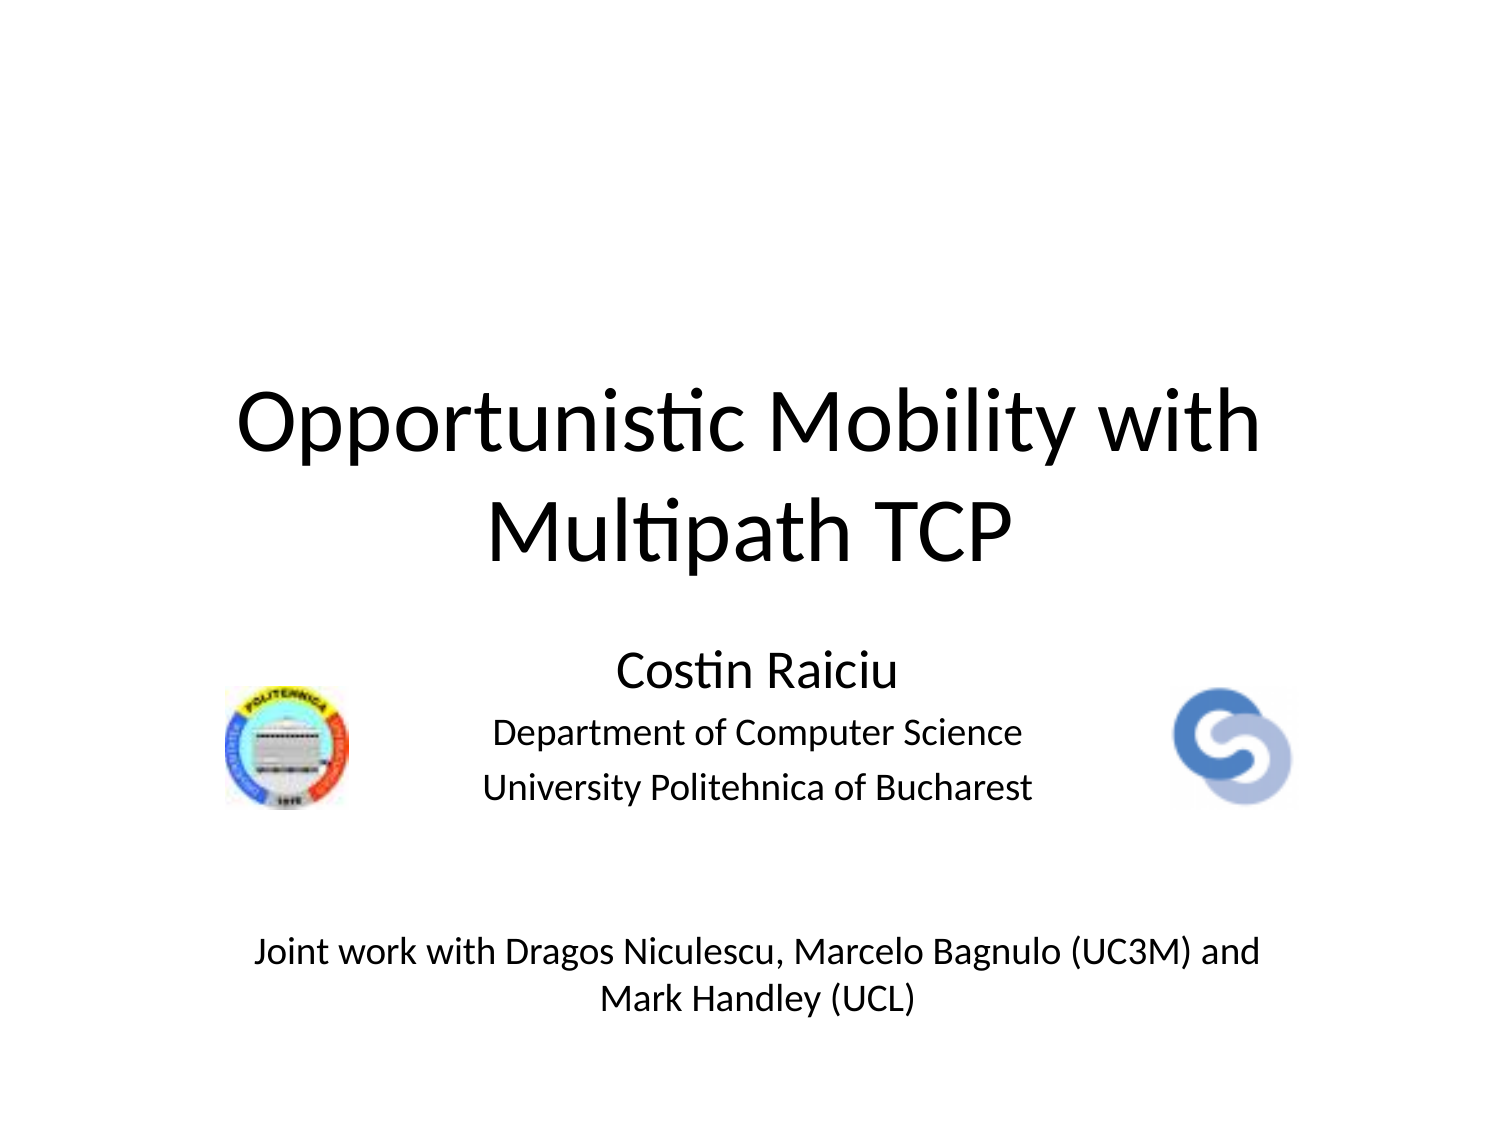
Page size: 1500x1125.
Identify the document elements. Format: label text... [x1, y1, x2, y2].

picture [1169, 686, 1299, 811]
picture [224, 686, 349, 811]
subtitle Costin Raiciu Department of Computer Science University Politehnica of Bucharest Joint work with Dragos Niculescu, Marcelo Bagnulo (UC3M) and Mark Handley (UCL) [232, 625, 1283, 1030]
title Opportunistic Mobility with Multipath TCP [112, 349, 1388, 591]
